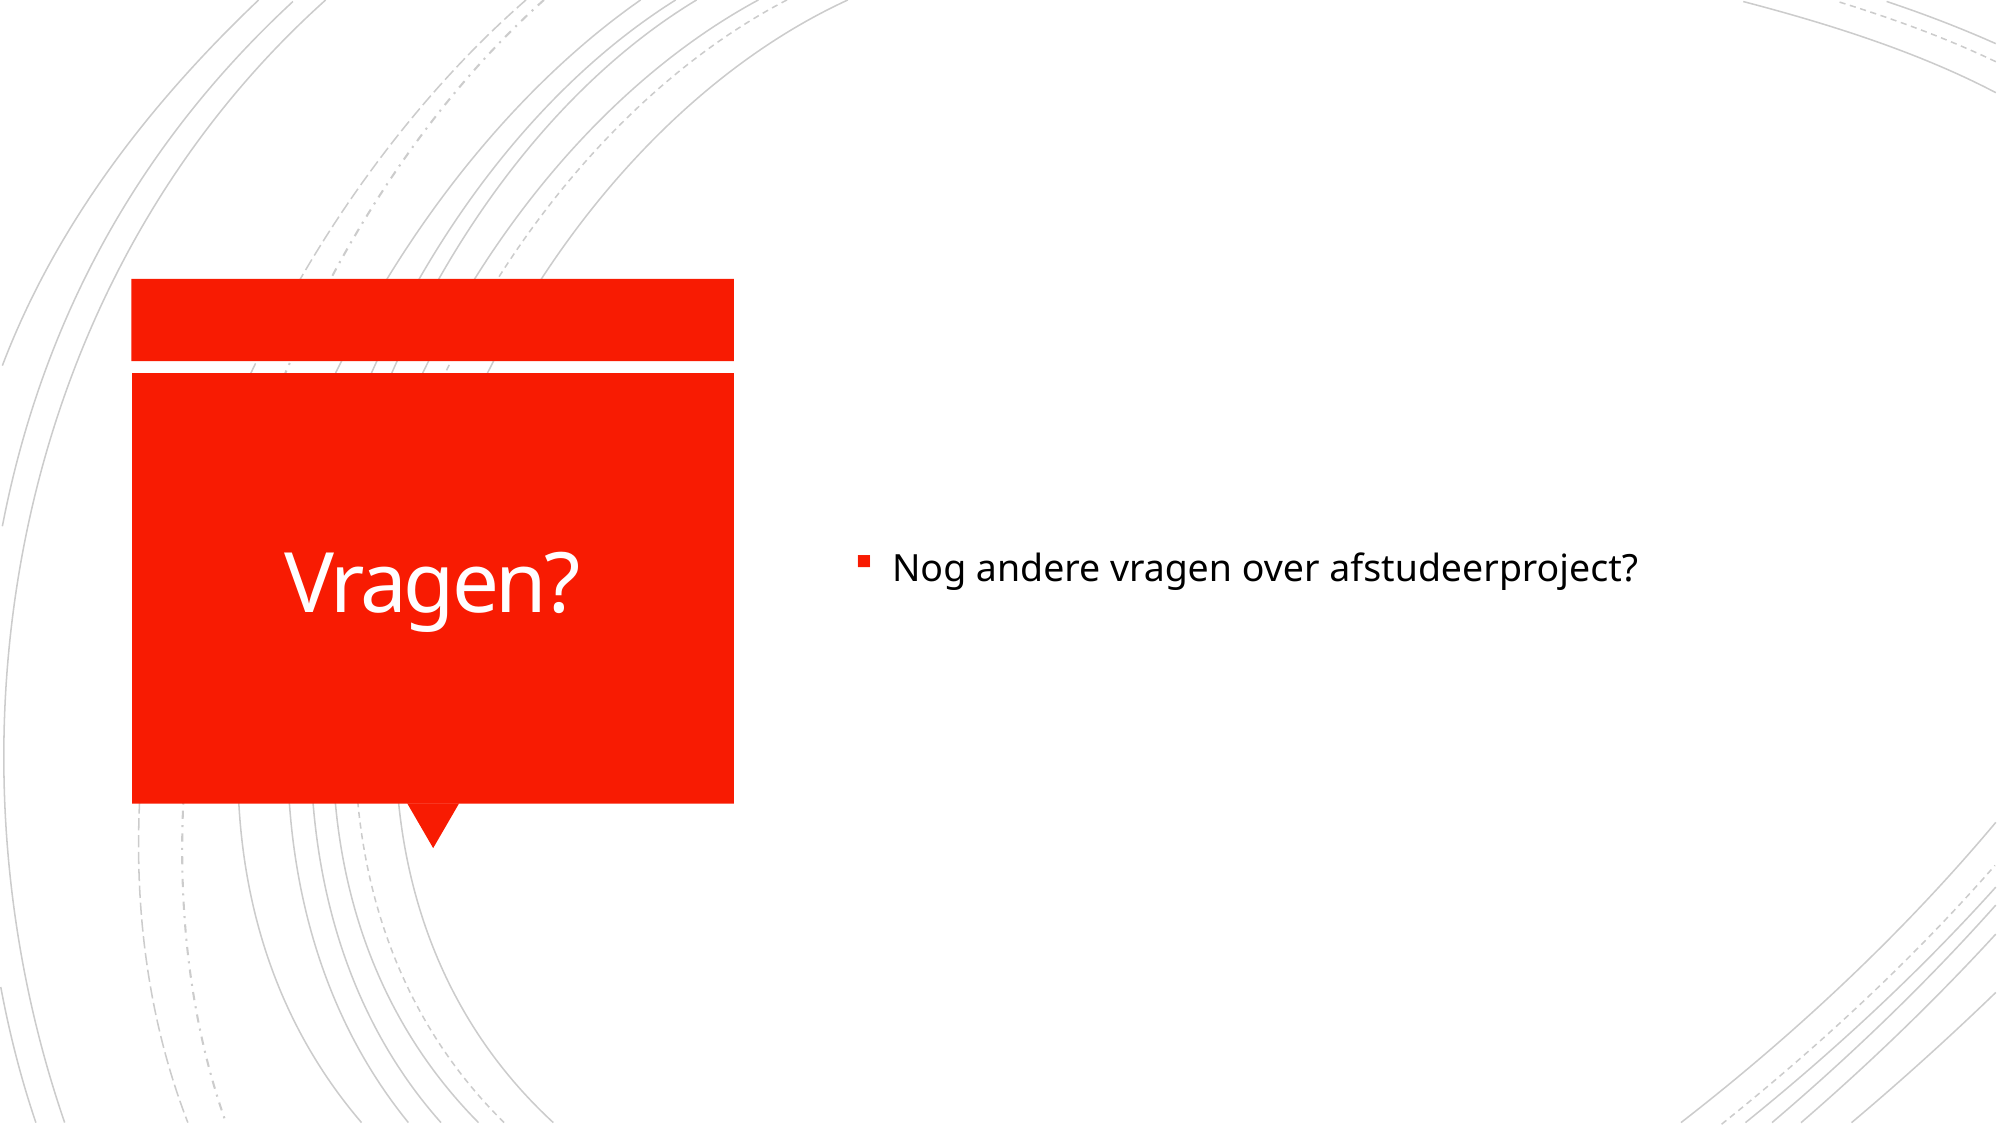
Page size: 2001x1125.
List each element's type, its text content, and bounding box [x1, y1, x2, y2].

title Vragen? [145, 385, 720, 789]
list Nog andere vragen over afstudeerproject? [839, 131, 1871, 993]
